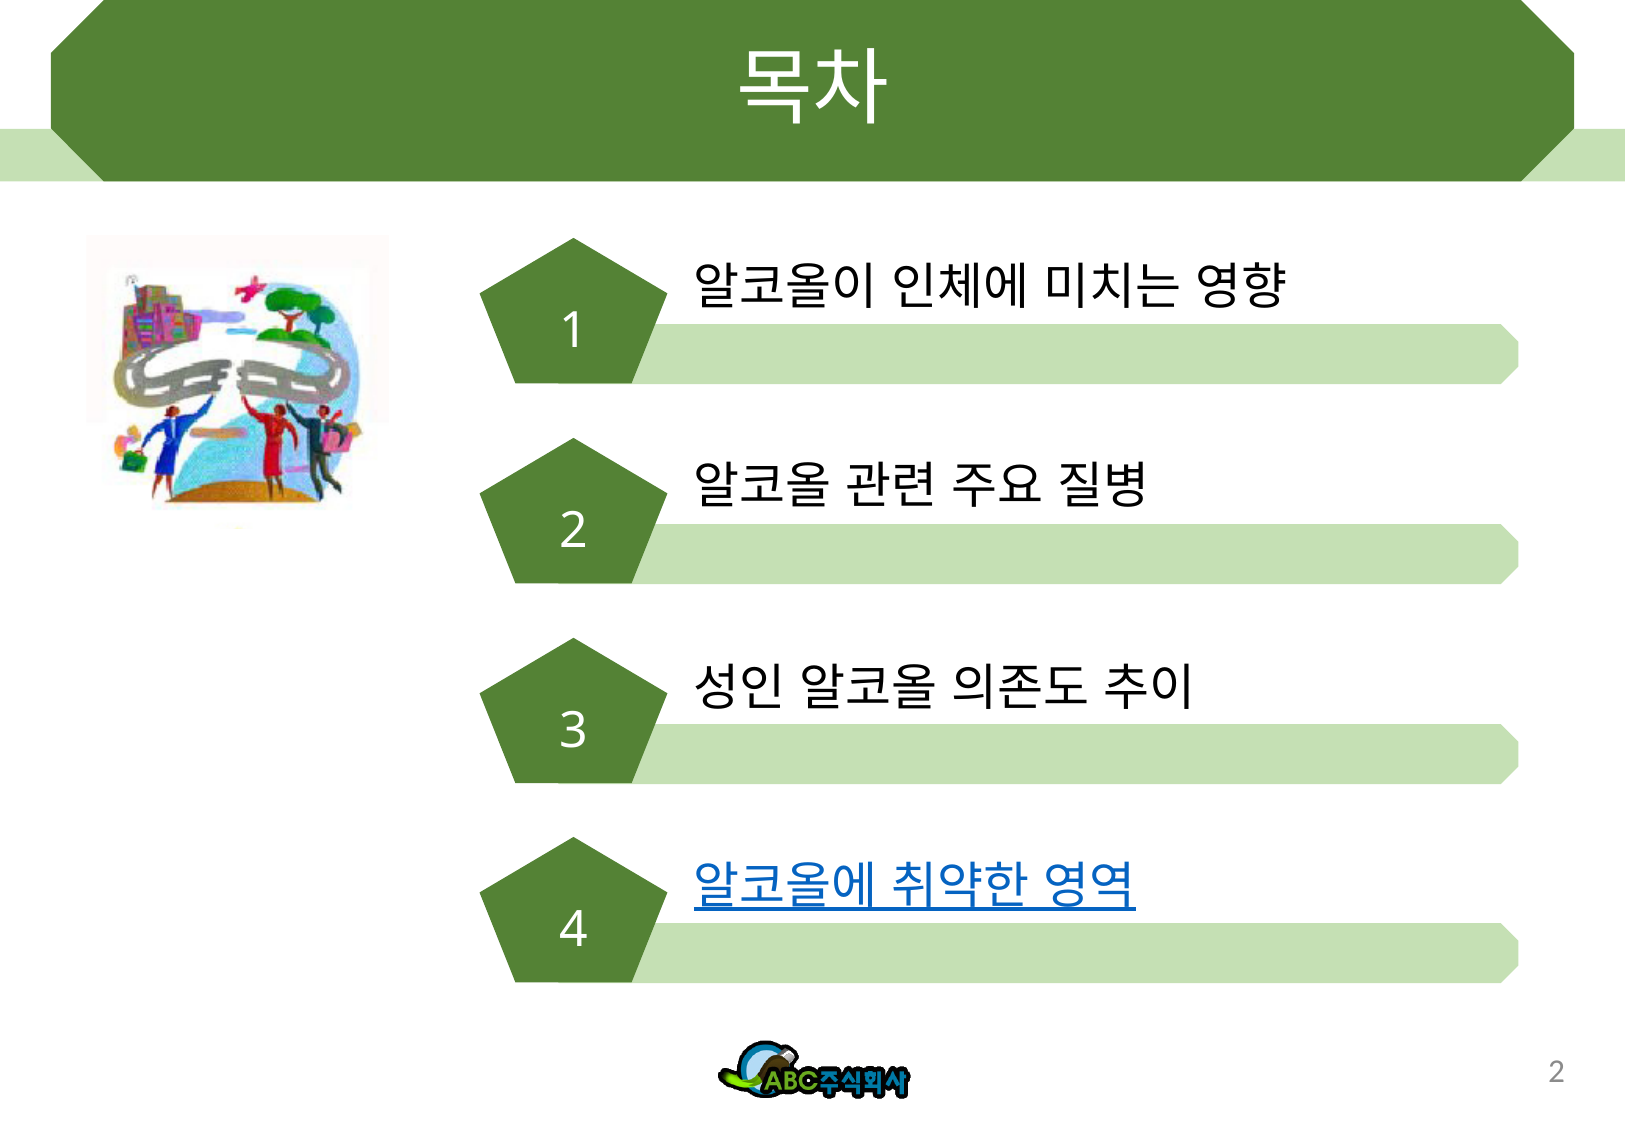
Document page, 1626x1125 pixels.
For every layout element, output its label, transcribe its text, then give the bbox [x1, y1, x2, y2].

text_box 성인 알코올 의존도 추이 [678, 647, 1477, 723]
text_box [558, 323, 1520, 386]
text_box [558, 523, 1520, 586]
text_box [558, 723, 1520, 786]
text_box 2 [478, 436, 669, 585]
text_box 1 [478, 236, 669, 385]
text_box 4 [478, 835, 669, 984]
text_box 3 [478, 636, 669, 785]
slide_number 2 [1214, 1039, 1580, 1100]
text_box [558, 922, 1520, 985]
text_box 알코올이 인체에 미치는 영향 [678, 247, 1477, 322]
picture [86, 235, 389, 529]
text_box 알코올에 취약한 영역 [678, 846, 1477, 934]
picture [709, 1034, 916, 1103]
text_box 알코올 관련 주요 질병 [678, 446, 1477, 522]
title 목차 [0, 0, 1625, 182]
